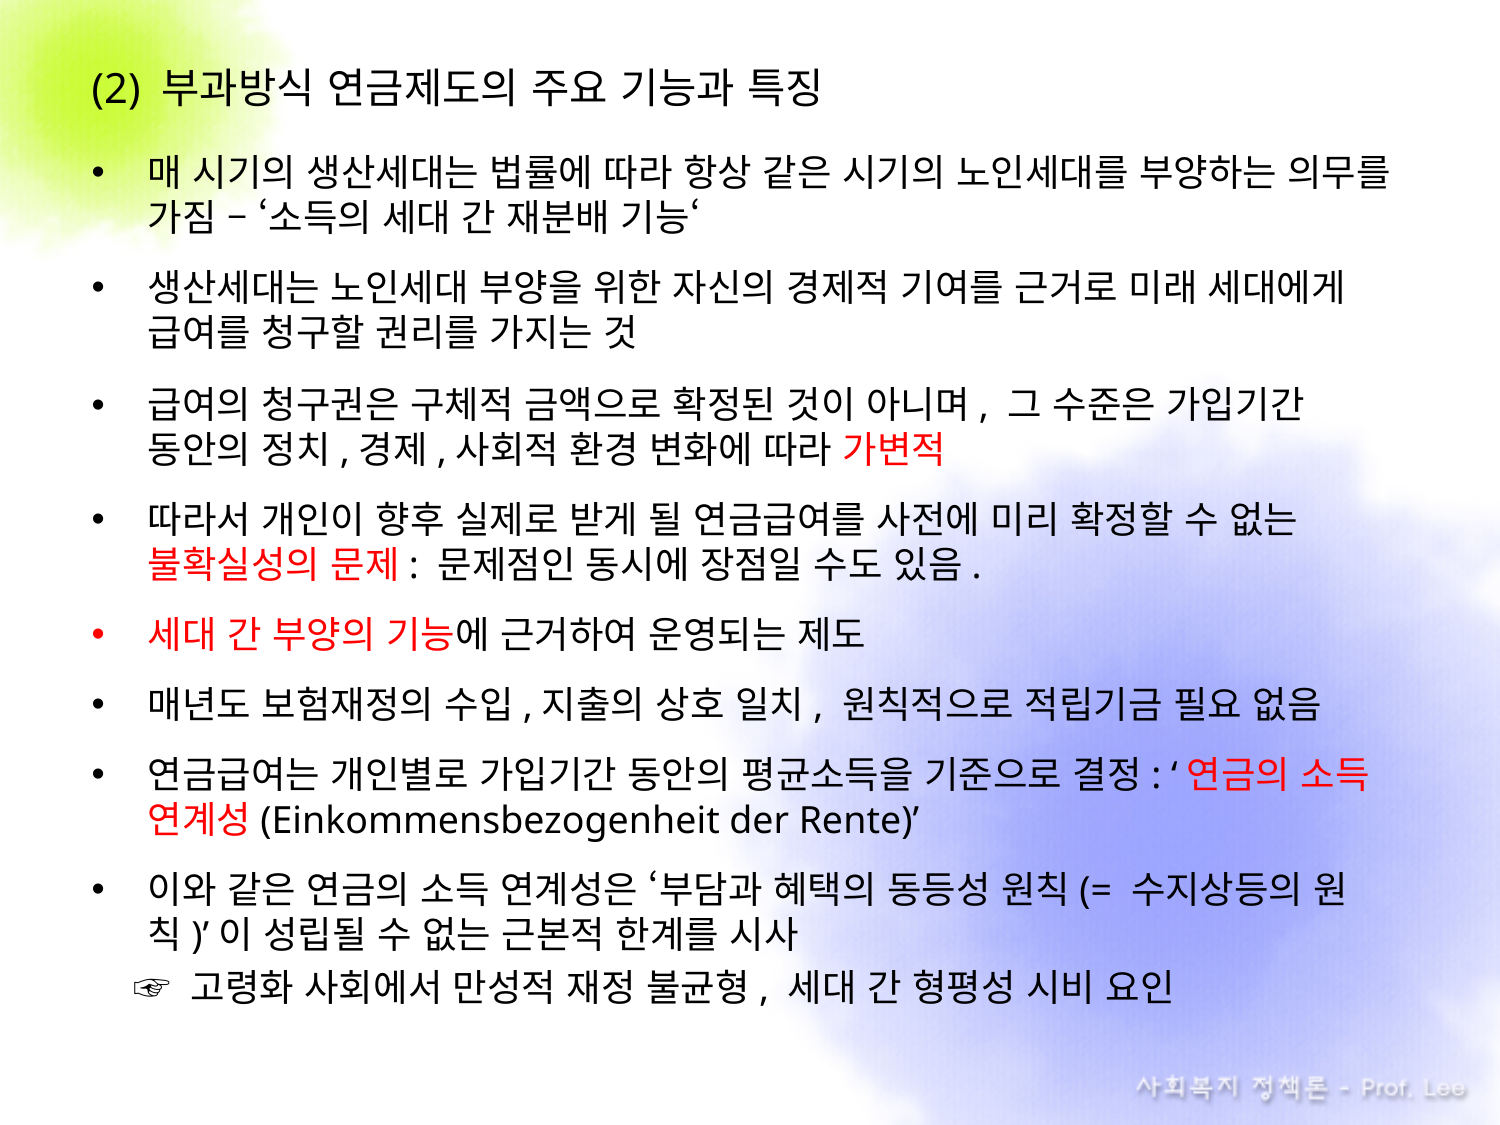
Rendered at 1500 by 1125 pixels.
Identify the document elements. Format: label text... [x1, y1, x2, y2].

picture [0, 0, 1500, 1125]
list (2) 부과방식 연금제도의 주요 기능과 특징 매 시기의 생산세대는 법률에 따라 항상 같은 시기의 노인세대를 부양하는 의무를 가짐 – ‘소득의 세대 간 재분배 기능‘ 생산세대는 노인세대 부양을 위한 자신의 경제적 기여를 근거로 미래 세대에게 급여를 청구할 권리를 가지는 것 급여의 청구권은 구체적 금액으로 확정된 것이 아니며, 그 수준은 가입기간 동안의 정치,경제,사회적 환경 변화에 따라 가변적 따라서 개인이 향후 실제로 받게 될 연금급여를 사전에 미리 확정할 수 없는 불확실성의 문제: 문제점인 동시에 장점일 수도 있음. 세대 간 부양의 기능에 근거하여 운영되는 제도 매년도 보험재정의 수입,지출의 상호 일치, 원칙적으로 적립기금 필요 없음 연금급여는 개인별로 가입기간 동안의 평균소득을 기준으로 결정: ‘연금의 소득 연계성(Einkommensbezogenheit der Rente)’ 이와 같은 연금의 소득 연계성은 ‘부담과 혜택의 동등성 원칙(= 수지상등의 원칙)’이 성립될 수 없는 근본적 한계를 시사 ☞ 고령화 사회에서 만성적 재정 불균형, 세대 간 형평성 시비 요인 [76, 54, 1427, 1094]
